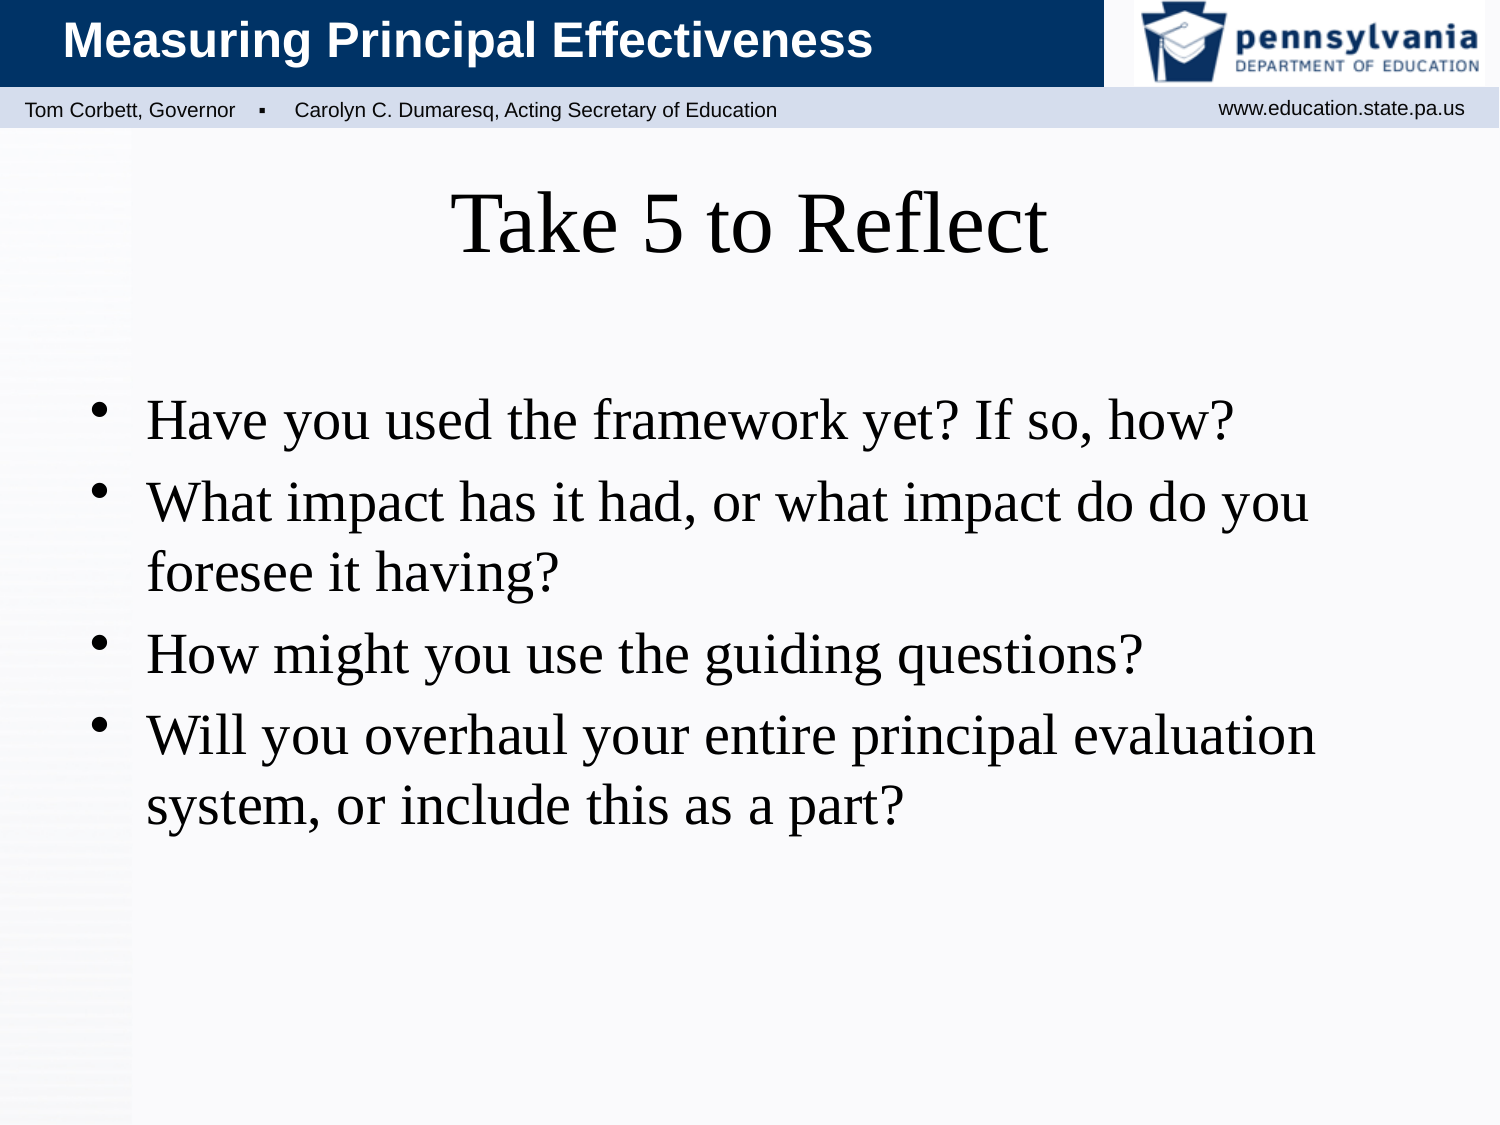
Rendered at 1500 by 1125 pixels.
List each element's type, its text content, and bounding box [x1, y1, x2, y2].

title Take 5 to Reflect [75, 157, 1425, 294]
picture [0, 0, 1500, 1125]
list Have you used the framework yet? If so, how? What impact has it had, or what impact do do you foresee it having? How might you use the guiding questions? Will you overhaul your entire principal evaluation system, or include this as a part? [75, 374, 1425, 1117]
